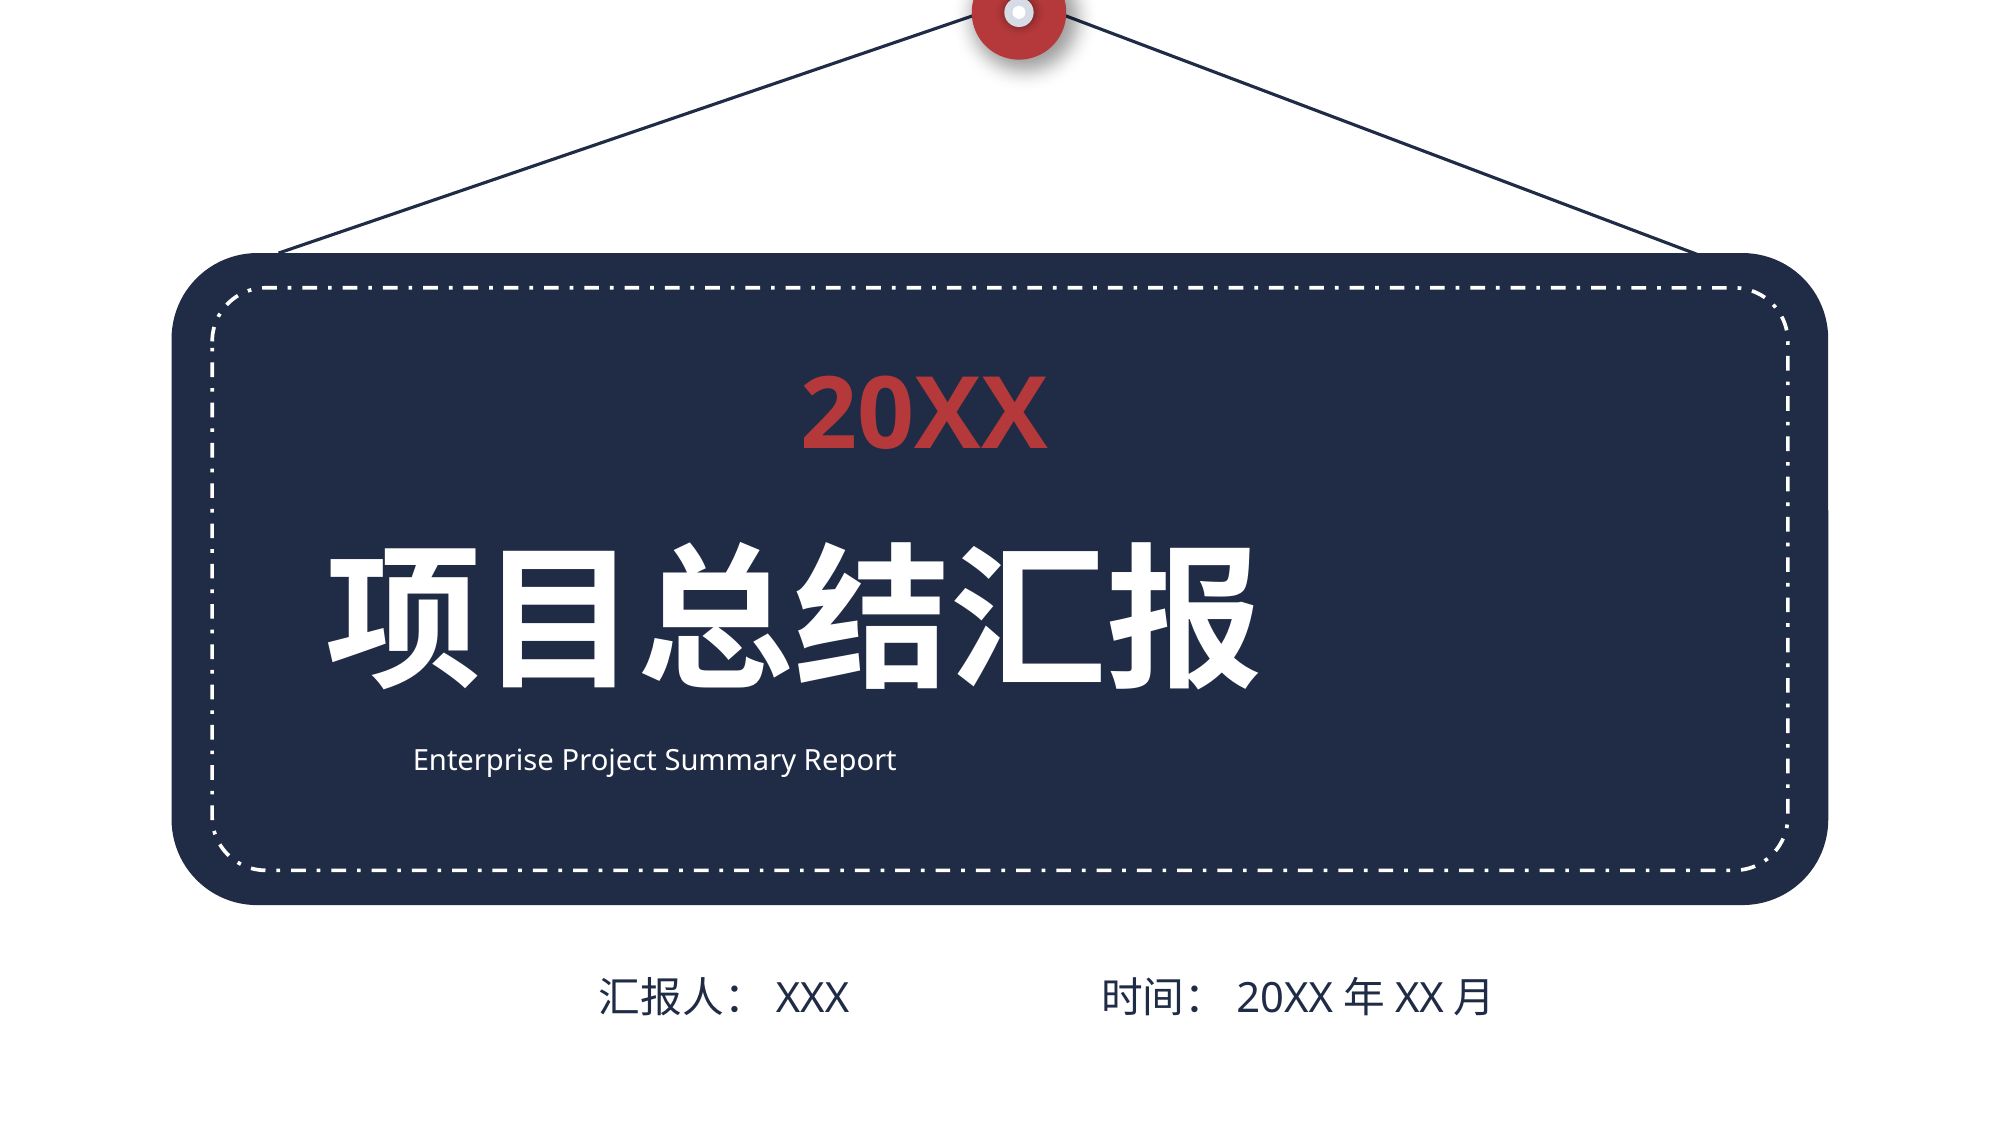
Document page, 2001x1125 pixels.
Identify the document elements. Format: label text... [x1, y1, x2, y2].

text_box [171, 253, 1829, 906]
text_box 时间：20XX年XX月 [983, 963, 1614, 1029]
text_box 汇报人：XXX [469, 963, 979, 1029]
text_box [1023, 0, 1698, 255]
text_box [971, 0, 1067, 60]
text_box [278, 0, 1020, 254]
